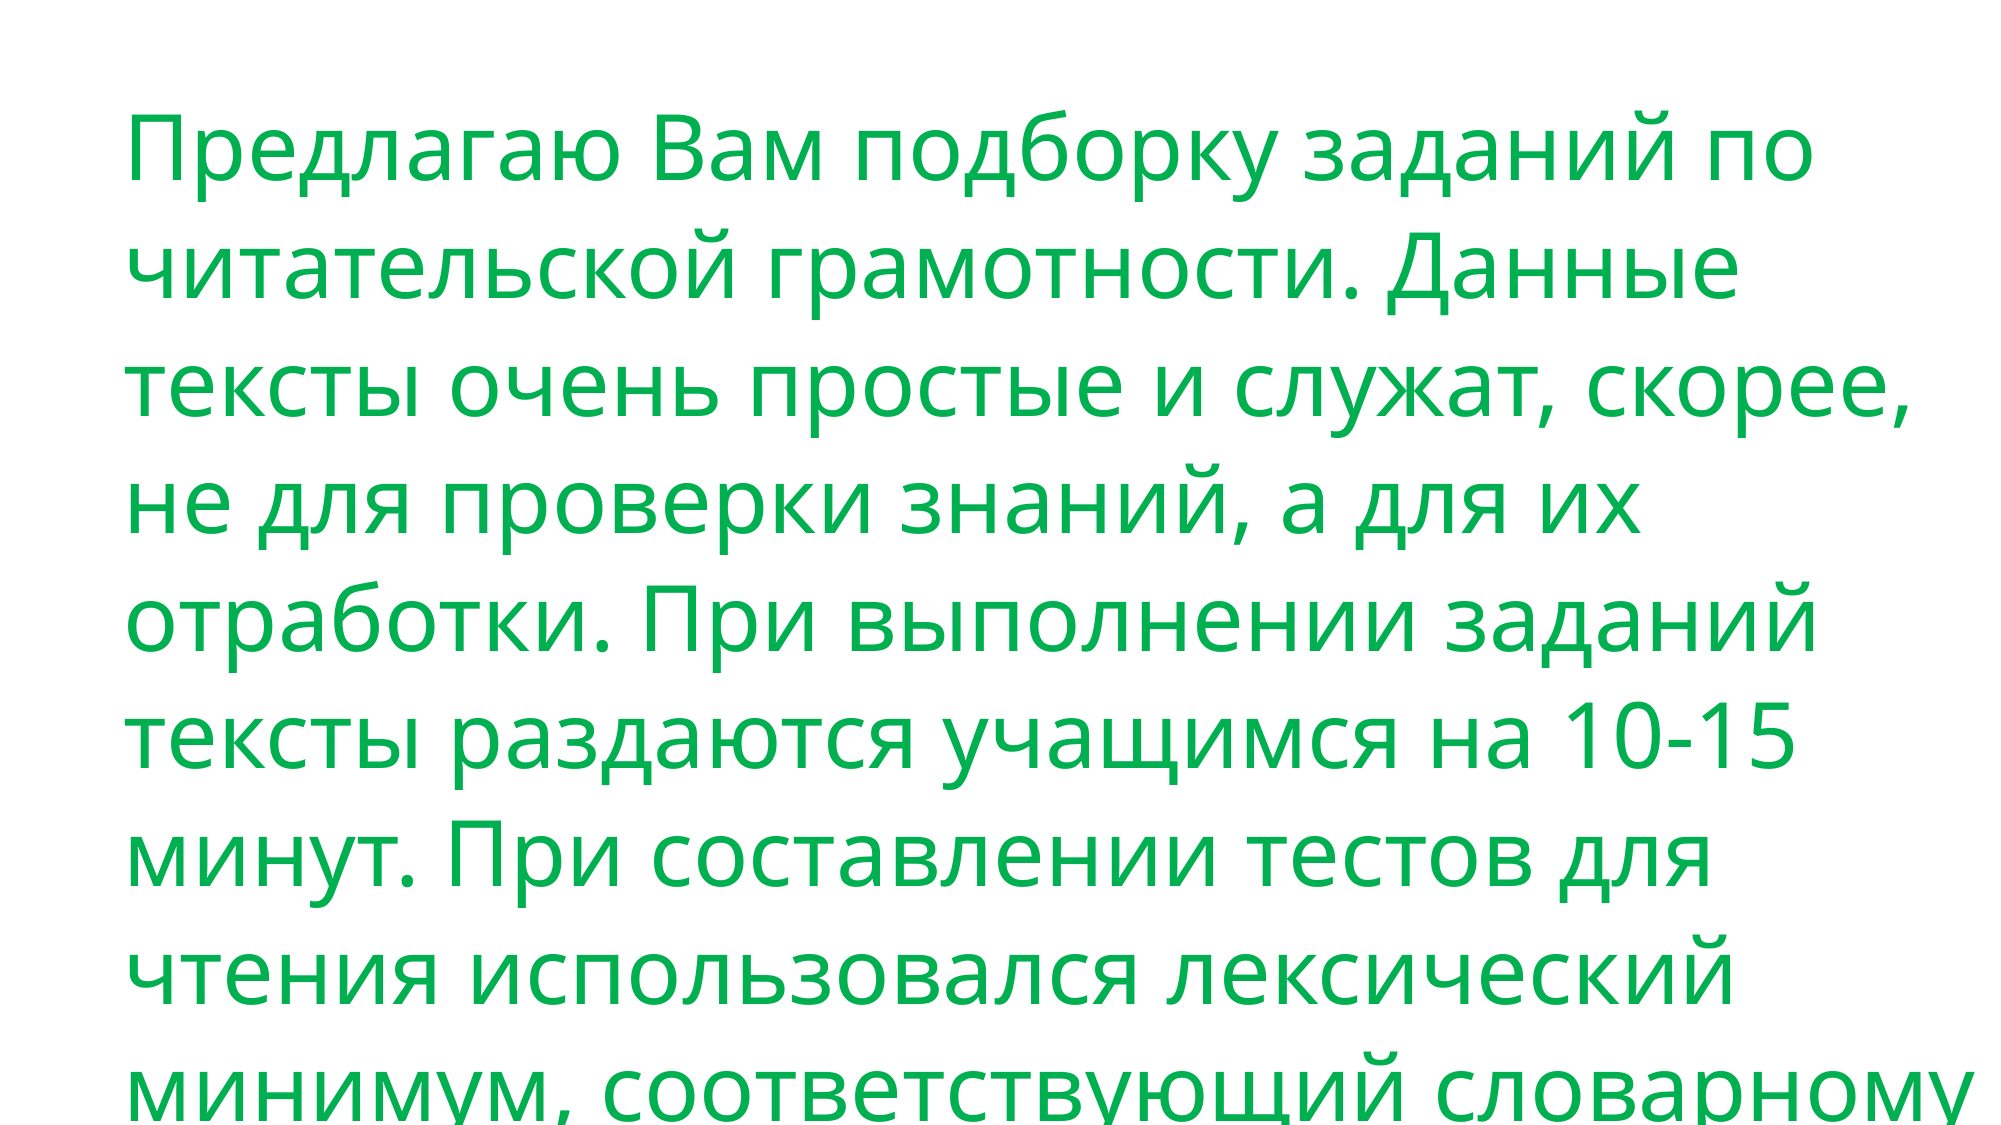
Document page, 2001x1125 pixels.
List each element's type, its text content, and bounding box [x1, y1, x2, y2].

text_box Предлагаю Вам подборку заданий по читательской грамотности. Данные тексты очень простые и служат, скорее, не для проверки знаний, а для их отработки. При выполнении заданий тексты раздаются учащимся на 10-15 минут. При составлении тестов для чтения использовался лексический минимум, соответствующий словарному запасу учащихся. [109, 73, 2000, 1125]
